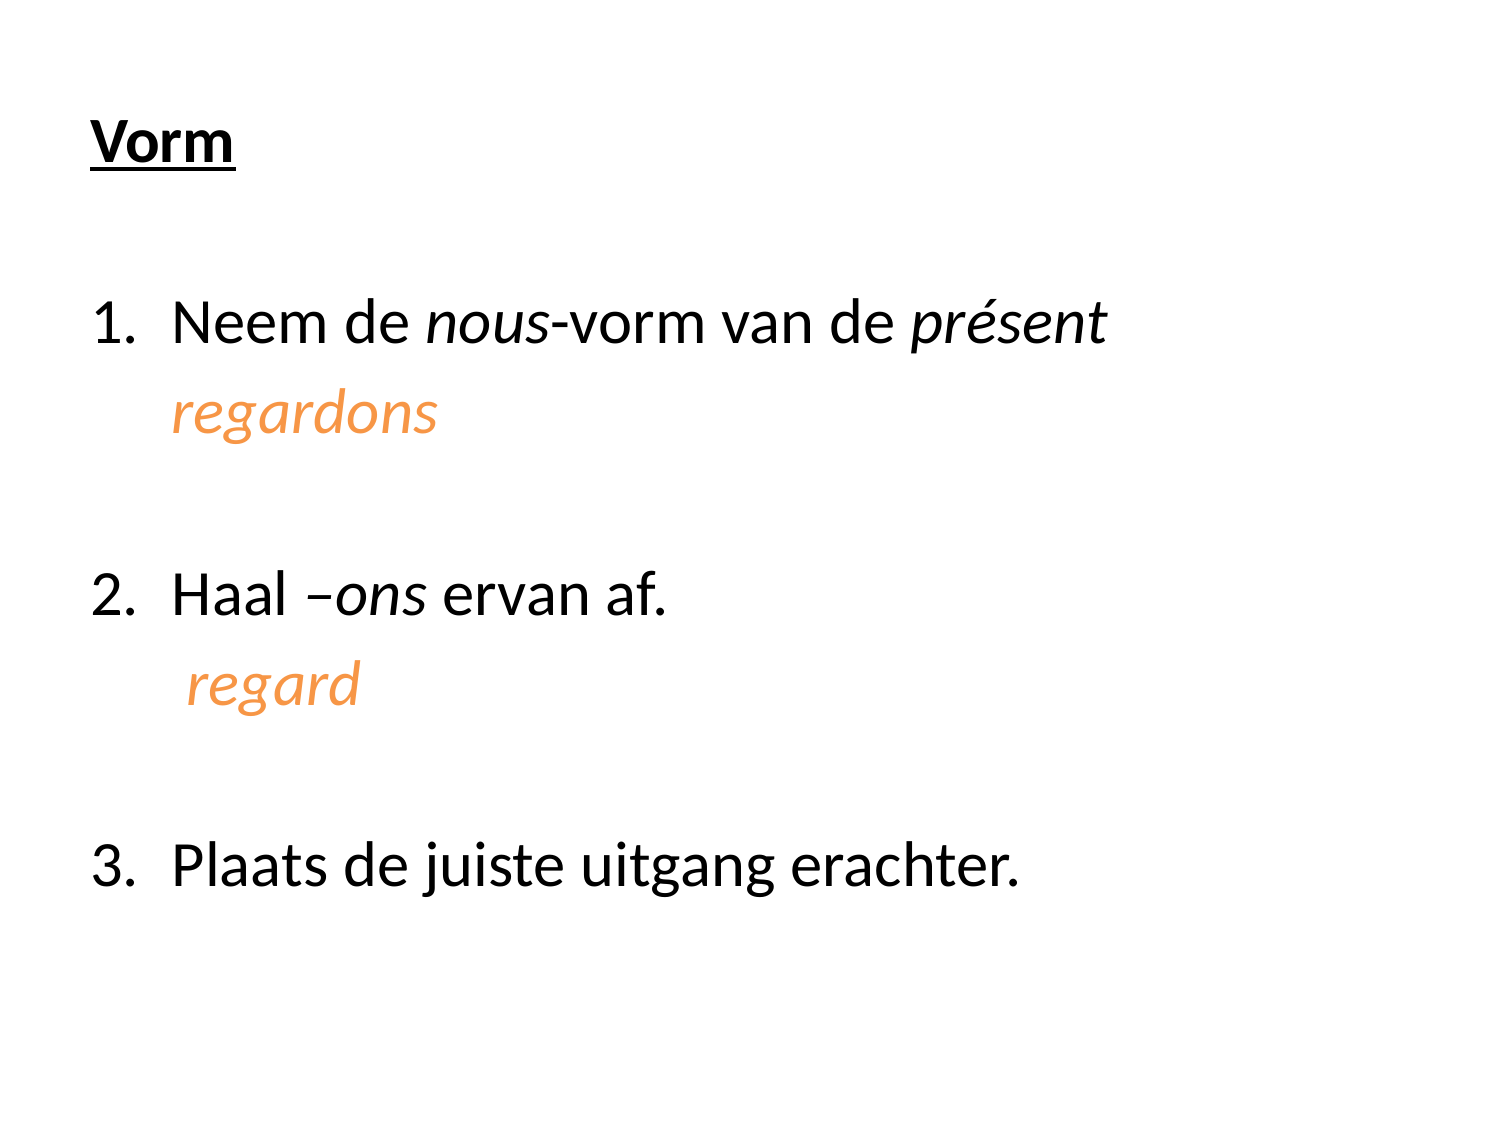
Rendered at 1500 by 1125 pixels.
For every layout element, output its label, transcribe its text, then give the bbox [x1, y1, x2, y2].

list Vorm Neem de nous-vorm van de présent regardons Haal –ons ervan af. regard 3. Plaats de juiste uitgang erachter. [75, 90, 1425, 1005]
